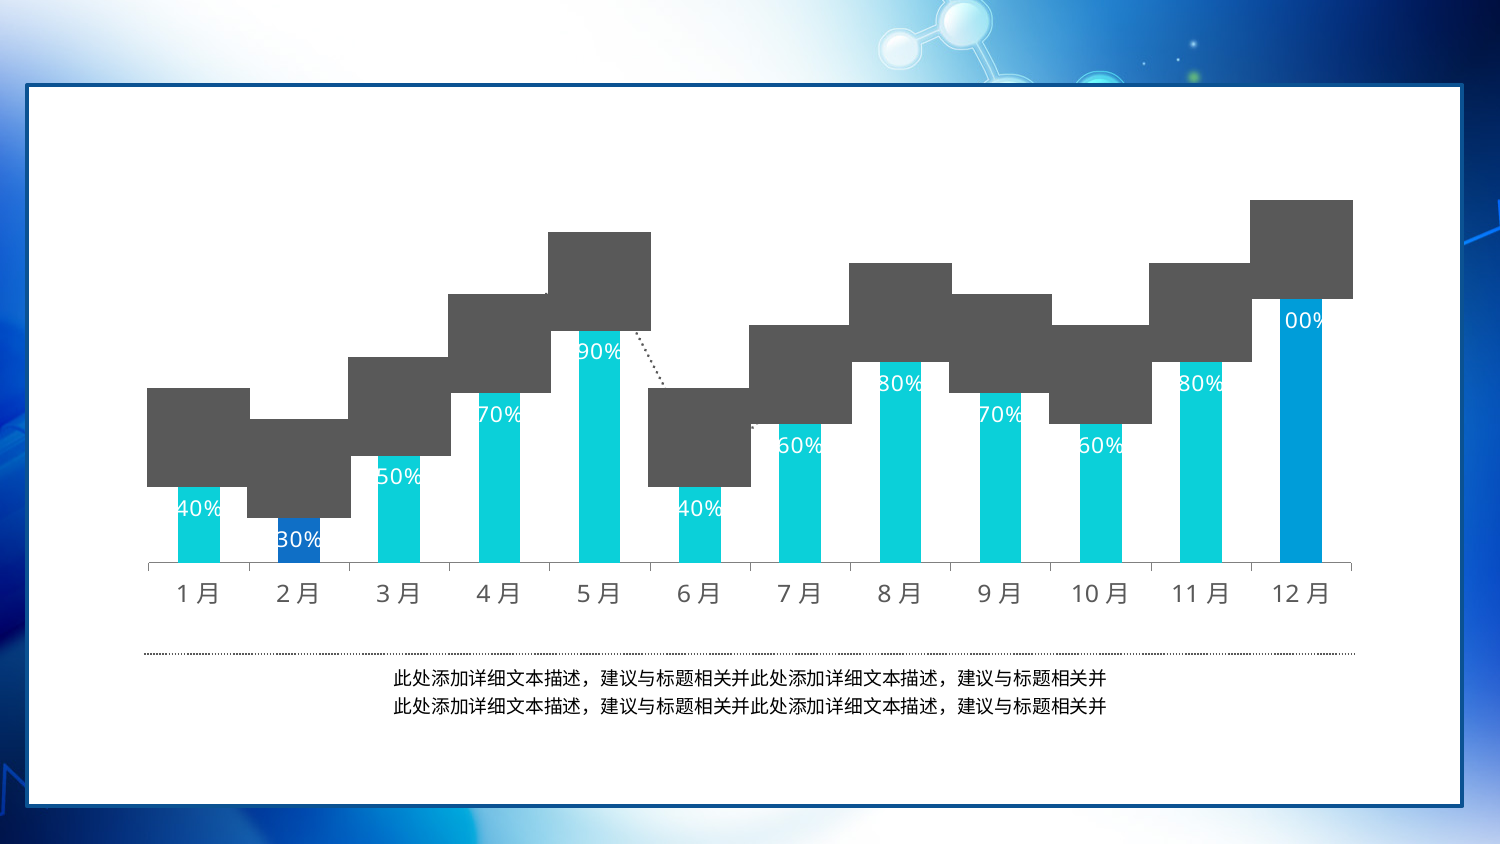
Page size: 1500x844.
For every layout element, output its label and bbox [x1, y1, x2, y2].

text_box [124, 653, 1376, 783]
chart [133, 200, 1367, 610]
picture [0, 0, 1500, 844]
